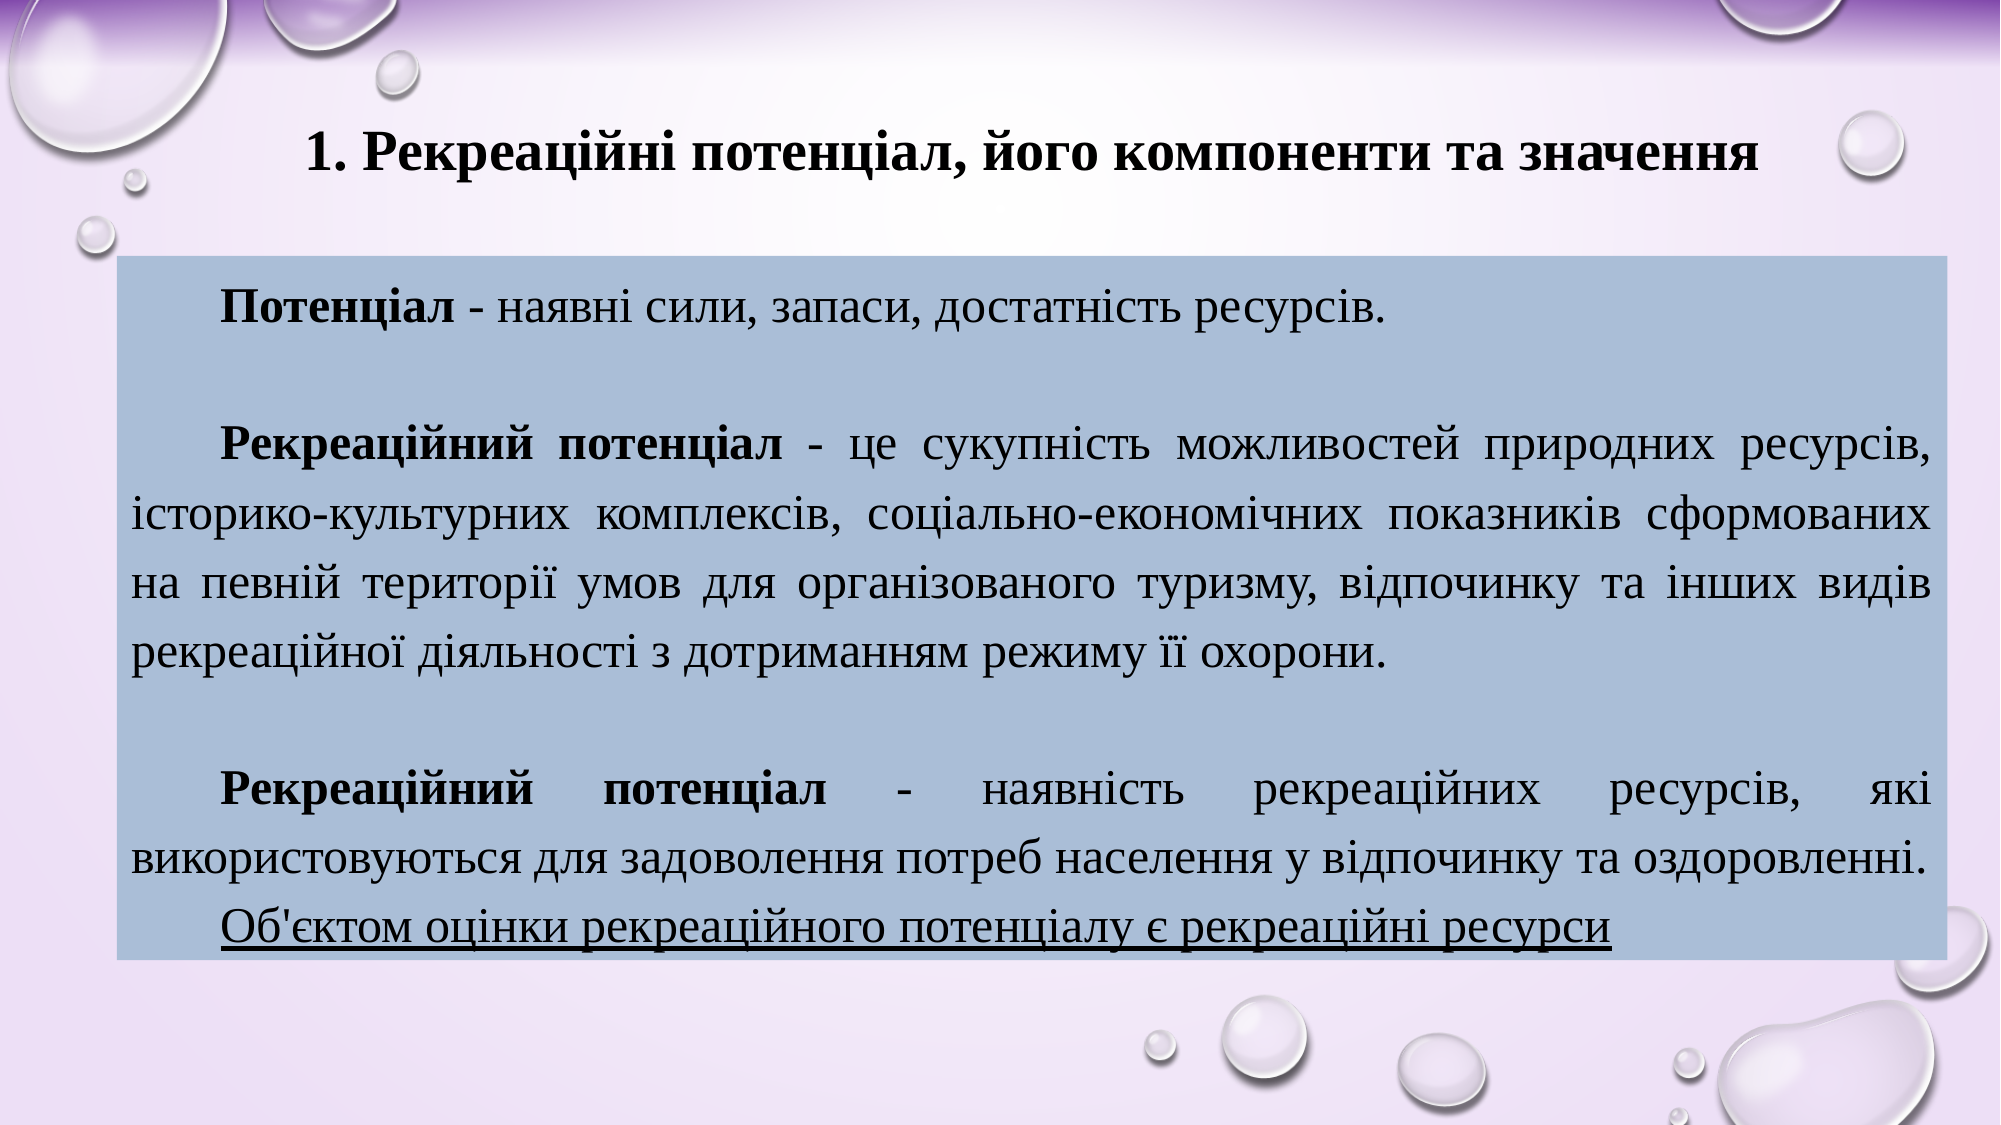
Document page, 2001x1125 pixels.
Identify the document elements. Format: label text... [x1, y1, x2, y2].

text_box Потенціал - наявні сили, запаси, достатність ресурсів. Рекреаційний потенціал - це сукупність можливостей природних ресурсів, історико-культурних комплексів, соціально-економічних показників сформованих на певній території умов для організованого туризму, відпочинку та інших видів рекреаційної діяльності з дотриманням режиму її охорони. Рекреаційний потенціал - наявність рекреаційних ресурсів, які використовуються для задоволення потреб населення у відпочинку та оздоровленні. Об'єктом оцінки рекреаційного потенціалу є рекреаційні ресурси [116, 255, 1948, 961]
picture [0, 0, 2000, 1125]
text_box 1. Рекреаційні потенціал, його компоненти та значення [289, 104, 1775, 190]
